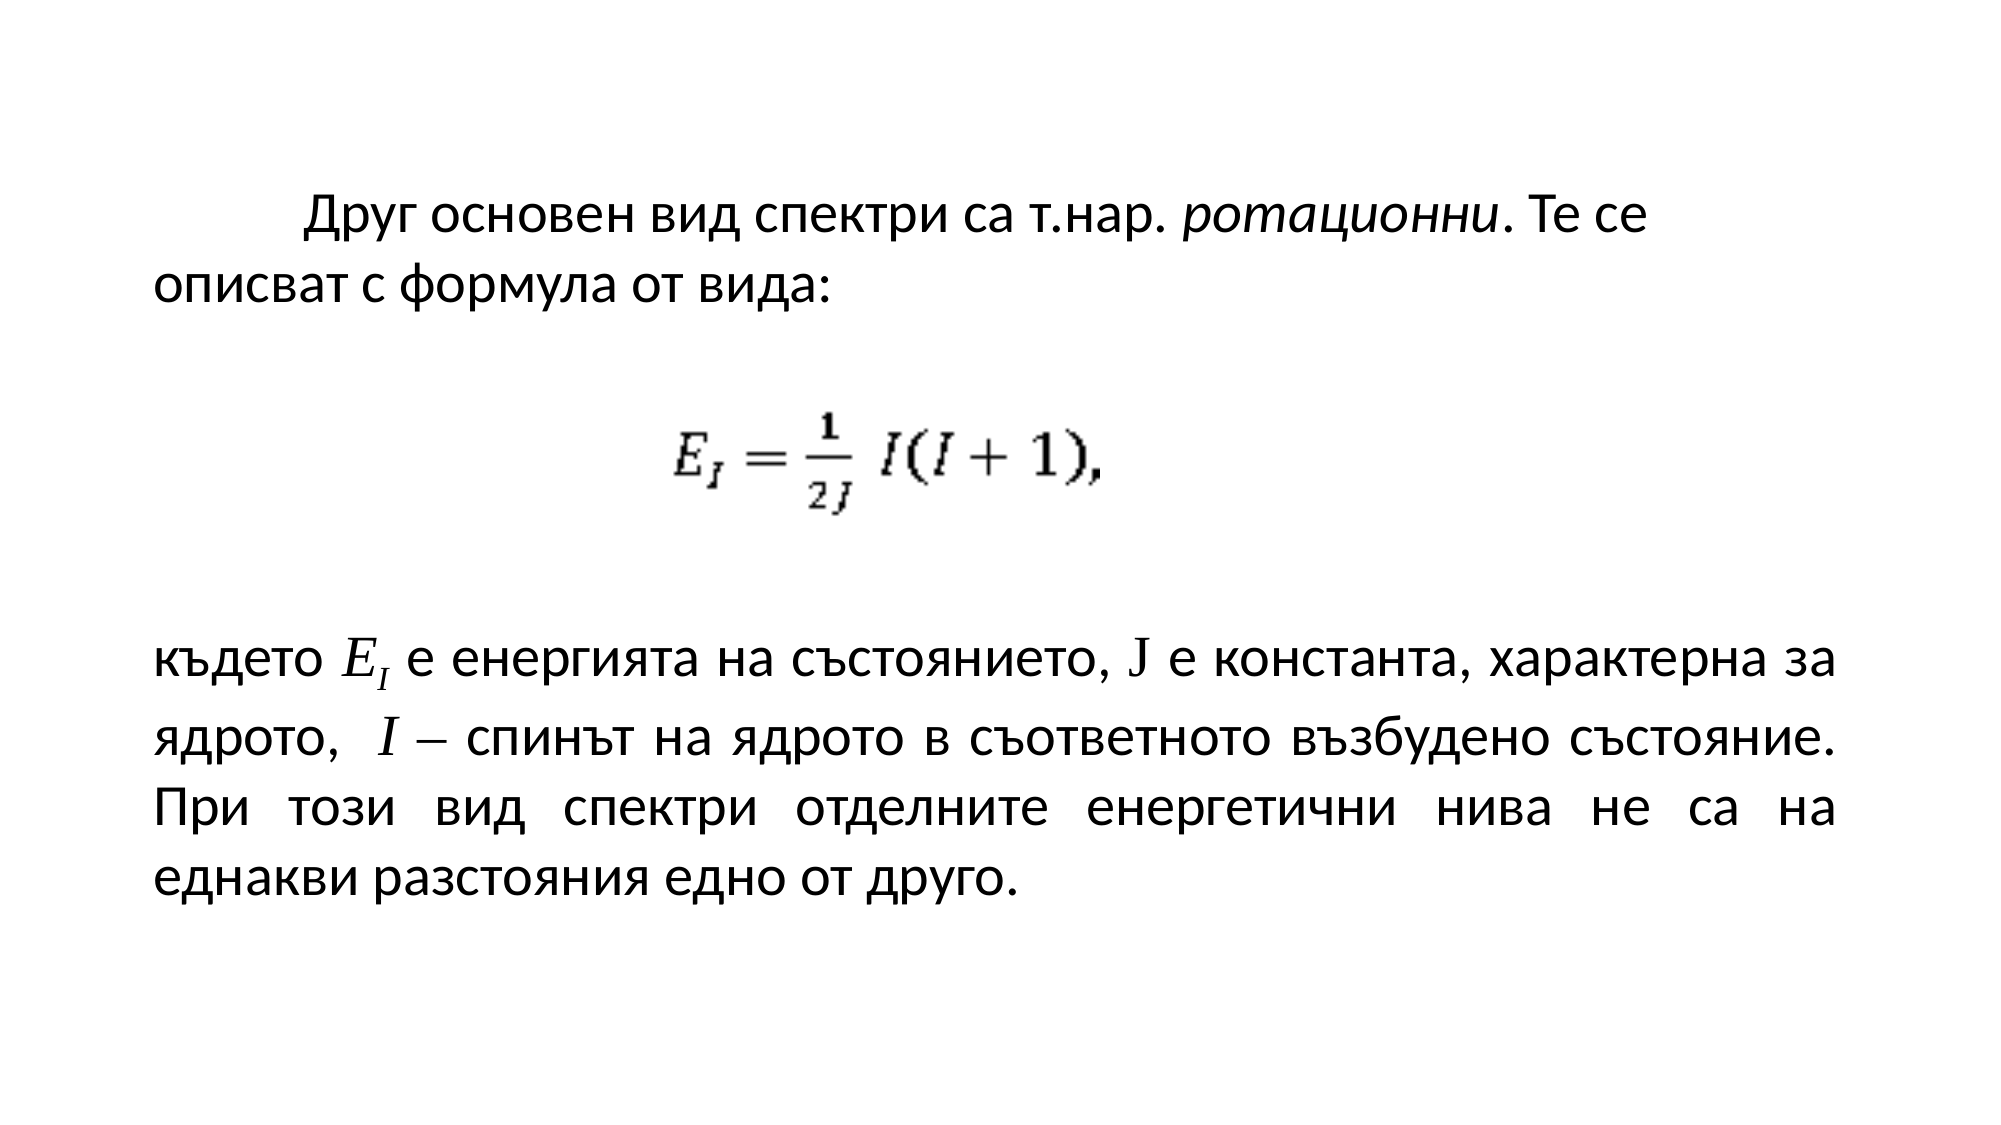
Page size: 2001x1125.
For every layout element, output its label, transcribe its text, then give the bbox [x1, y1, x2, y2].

text_box Друг основен вид спектри са т.нар. ротационни. Те се описват с формула от вида: [138, 166, 1853, 322]
text_box където EI е енергията на състоянието, J е константа, характерна за ядрото, I – спинът на ядрото в съответното възбудено състояние. При този вид спектри отделните енергетични нива не са на еднакви разстояния едно от друго. [138, 610, 1853, 915]
picture [672, 407, 1100, 526]
